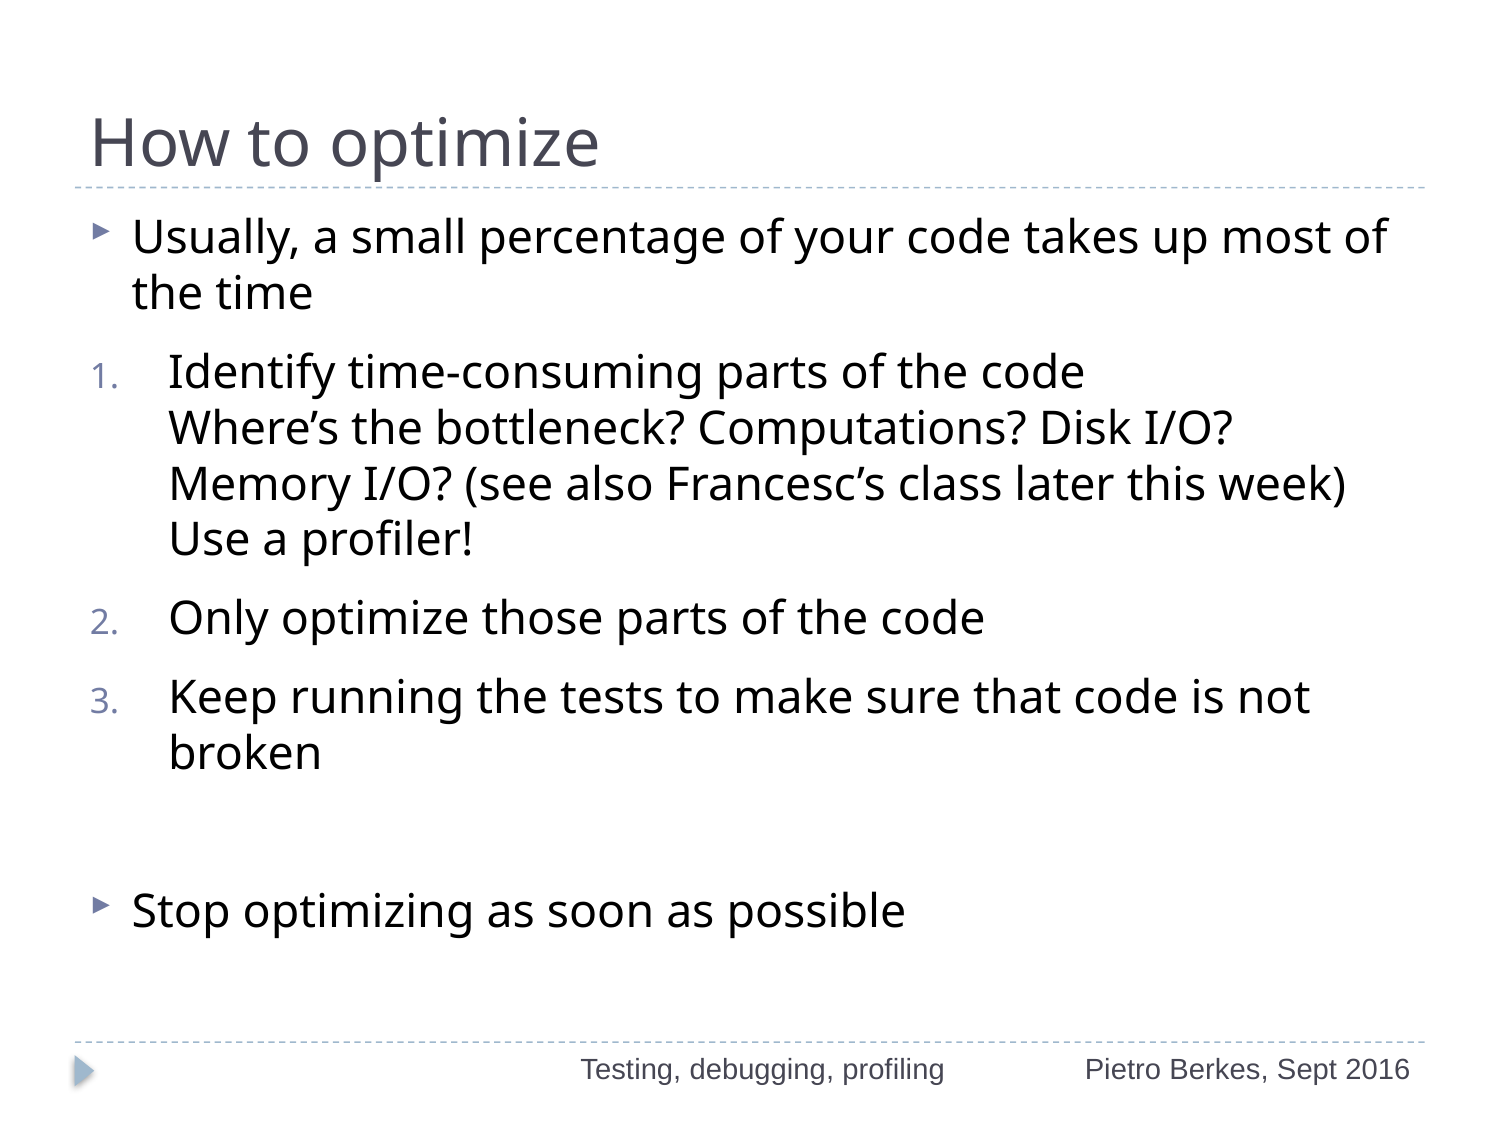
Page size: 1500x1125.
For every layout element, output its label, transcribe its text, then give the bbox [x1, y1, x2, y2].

title How to optimize [75, 24, 1425, 188]
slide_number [1050, 1042, 1426, 1103]
list Usually, a small percentage of your code takes up most of the time Identify time-consuming parts of the code Where’s the bottleneck? Computations? Disk I/O? Memory I/O? (see also Francesc’s class later this week) Use a profiler! Only optimize those parts of the code Keep running the tests to make sure that code is not broken Stop optimizing as soon as possible [75, 200, 1425, 1010]
footer Testing, debugging, profiling [475, 1042, 1050, 1103]
